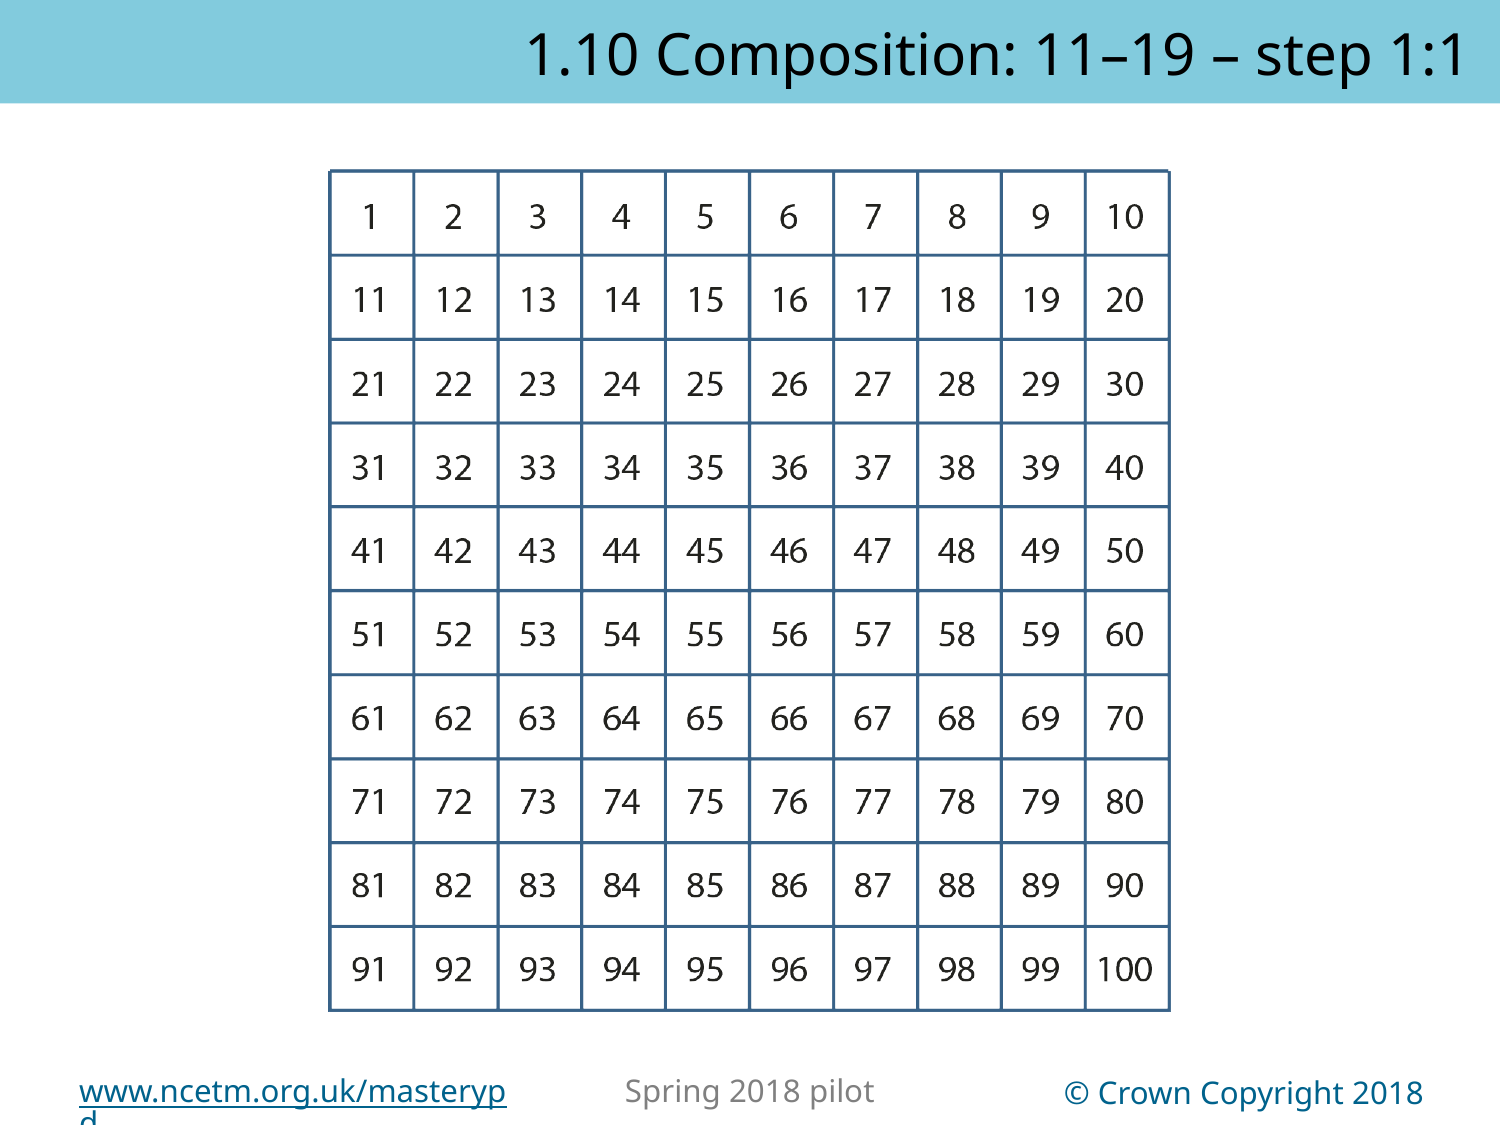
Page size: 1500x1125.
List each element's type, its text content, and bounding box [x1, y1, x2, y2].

list 1.10 Composition: 11–19 – step 1:1 [0, 0, 1500, 104]
picture [328, 169, 1171, 1012]
